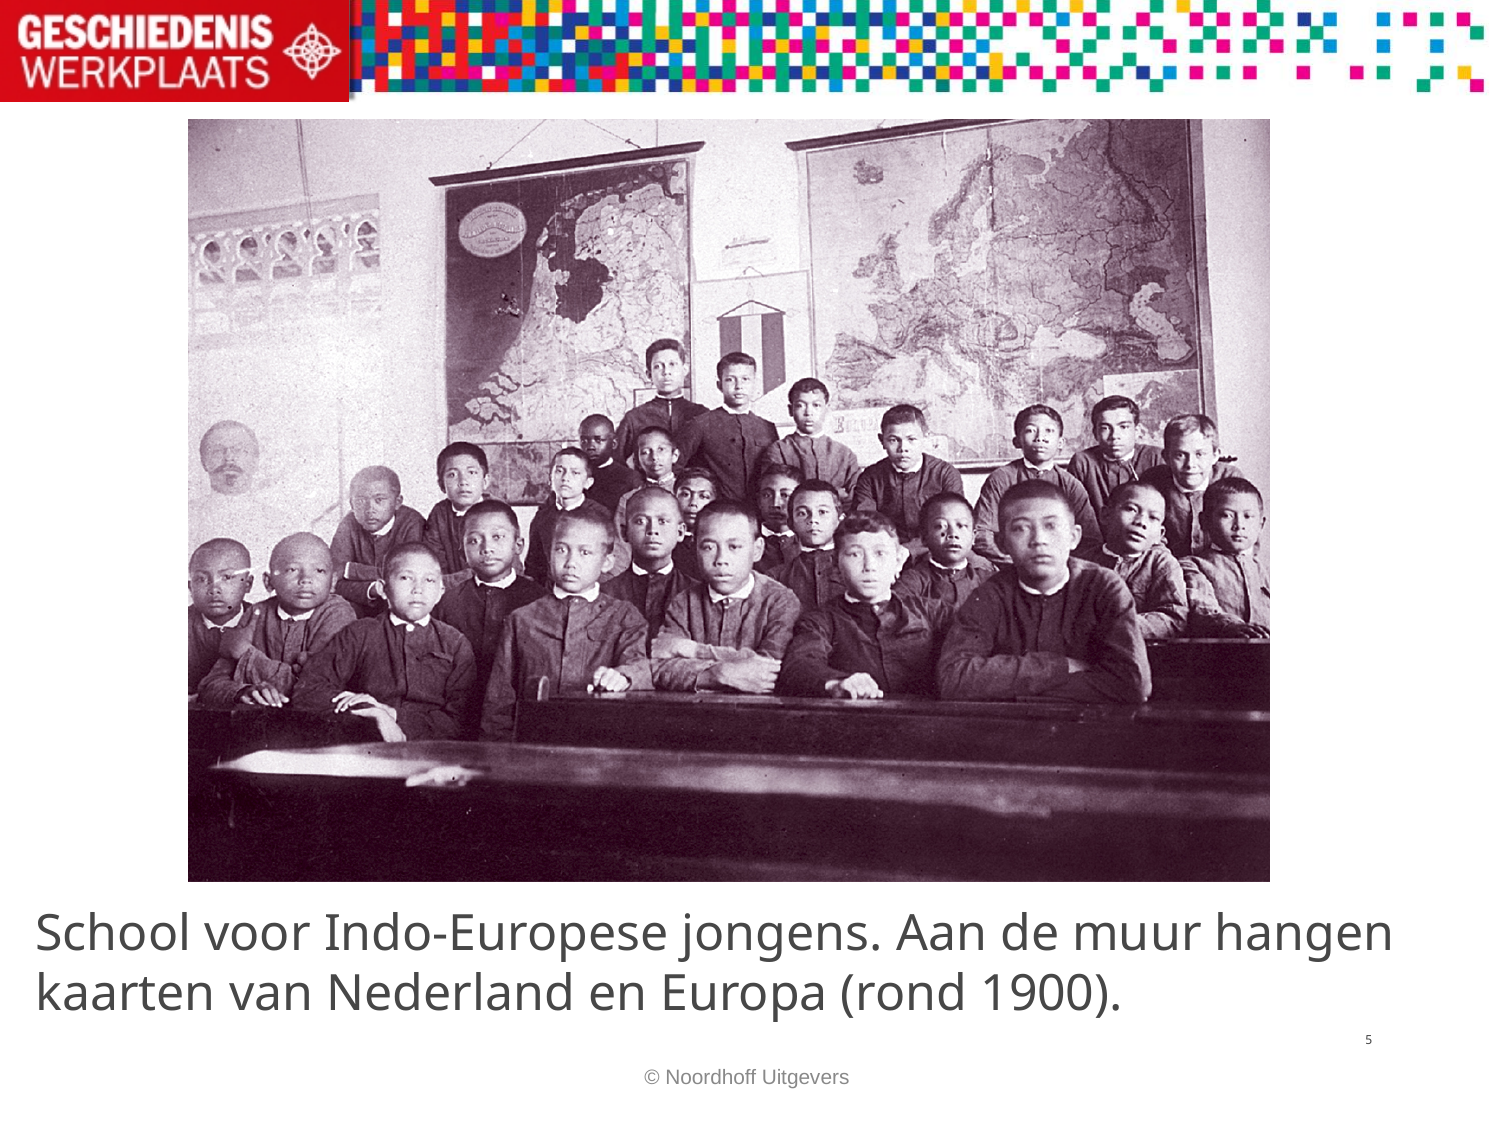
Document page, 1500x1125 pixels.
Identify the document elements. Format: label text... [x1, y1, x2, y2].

text_box © Noordhoff Uitgevers [512, 1045, 988, 1106]
slide_number 5 [1325, 1035, 1388, 1063]
picture [0, 0, 1500, 1125]
text_box School voor Indo-Europese jongens. Aan de muur hangen kaarten van Nederland en Europa (rond 1900). [35, 893, 1465, 1035]
